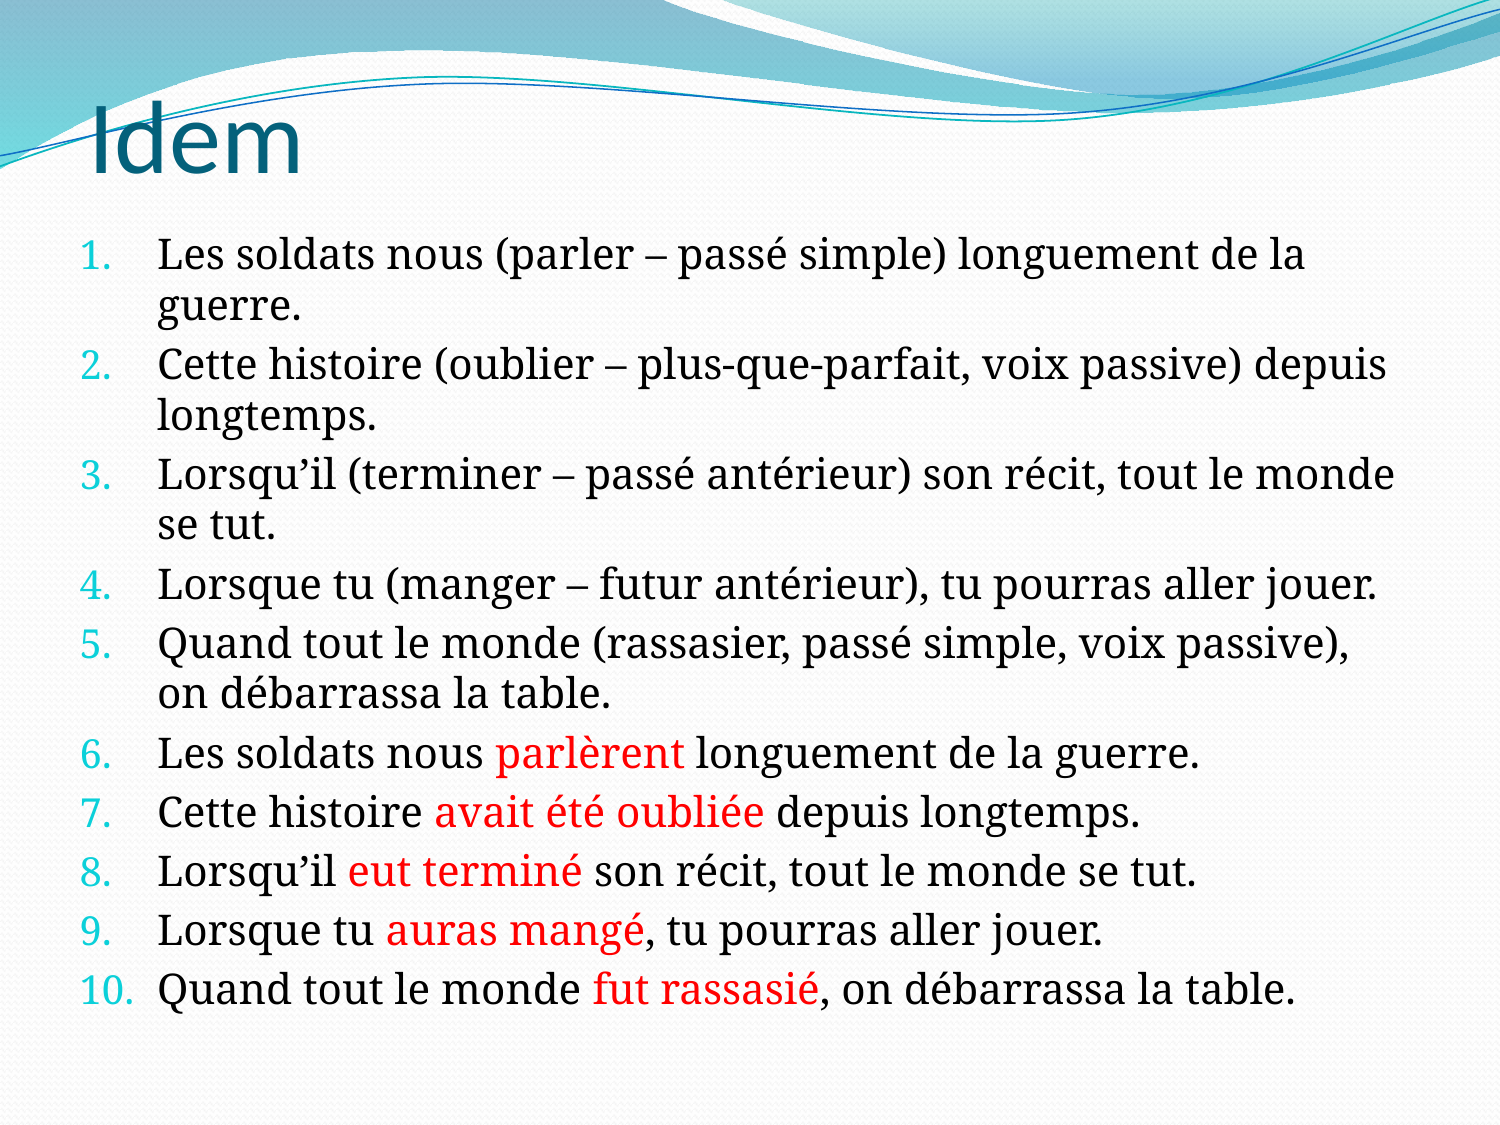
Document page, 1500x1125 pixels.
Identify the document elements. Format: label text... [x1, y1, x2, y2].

list Les soldats nous (parler – passé simple) longuement de la guerre. Cette histoire (oublier – plus-que-parfait, voix passive) depuis longtemps. Lorsqu’il (terminer – passé antérieur) son récit, tout le monde se tut. Lorsque tu (manger – futur antérieur), tu pourras aller jouer. Quand tout le monde (rassasier, passé simple, voix passive), on débarrassa la table. Les soldats nous parlèrent longuement de la guerre. Cette histoire avait été oubliée depuis longtemps. Lorsqu’il eut terminé son récit, tout le monde se tut. Lorsque tu auras mangé, tu pourras aller jouer. Quand tout le monde fut rassasié, on débarrassa la table. [64, 219, 1425, 1038]
title Idem [88, 42, 1425, 195]
